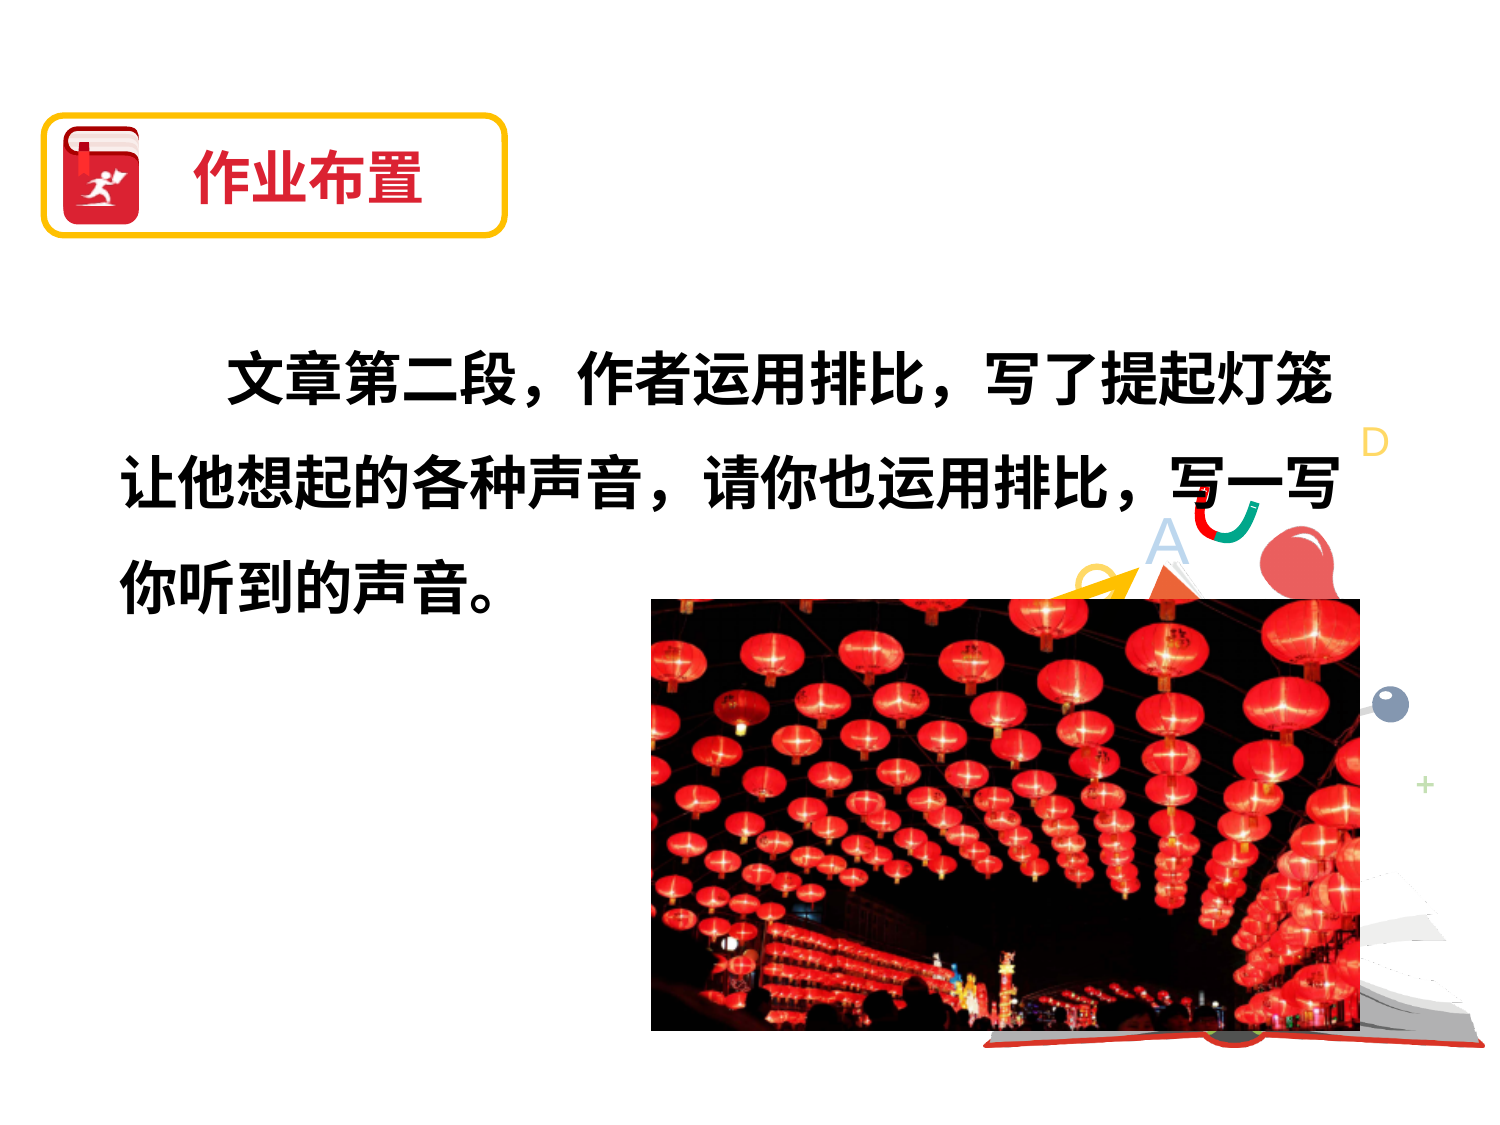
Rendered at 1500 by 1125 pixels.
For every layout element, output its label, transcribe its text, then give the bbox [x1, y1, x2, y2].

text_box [43, 115, 505, 236]
picture [651, 599, 1485, 1048]
text_box 文章第二段，作者运用排比，写了提起灯笼让他想起的各种声音，请你也运用排比，写一写你听到的声音。 [105, 299, 1395, 629]
